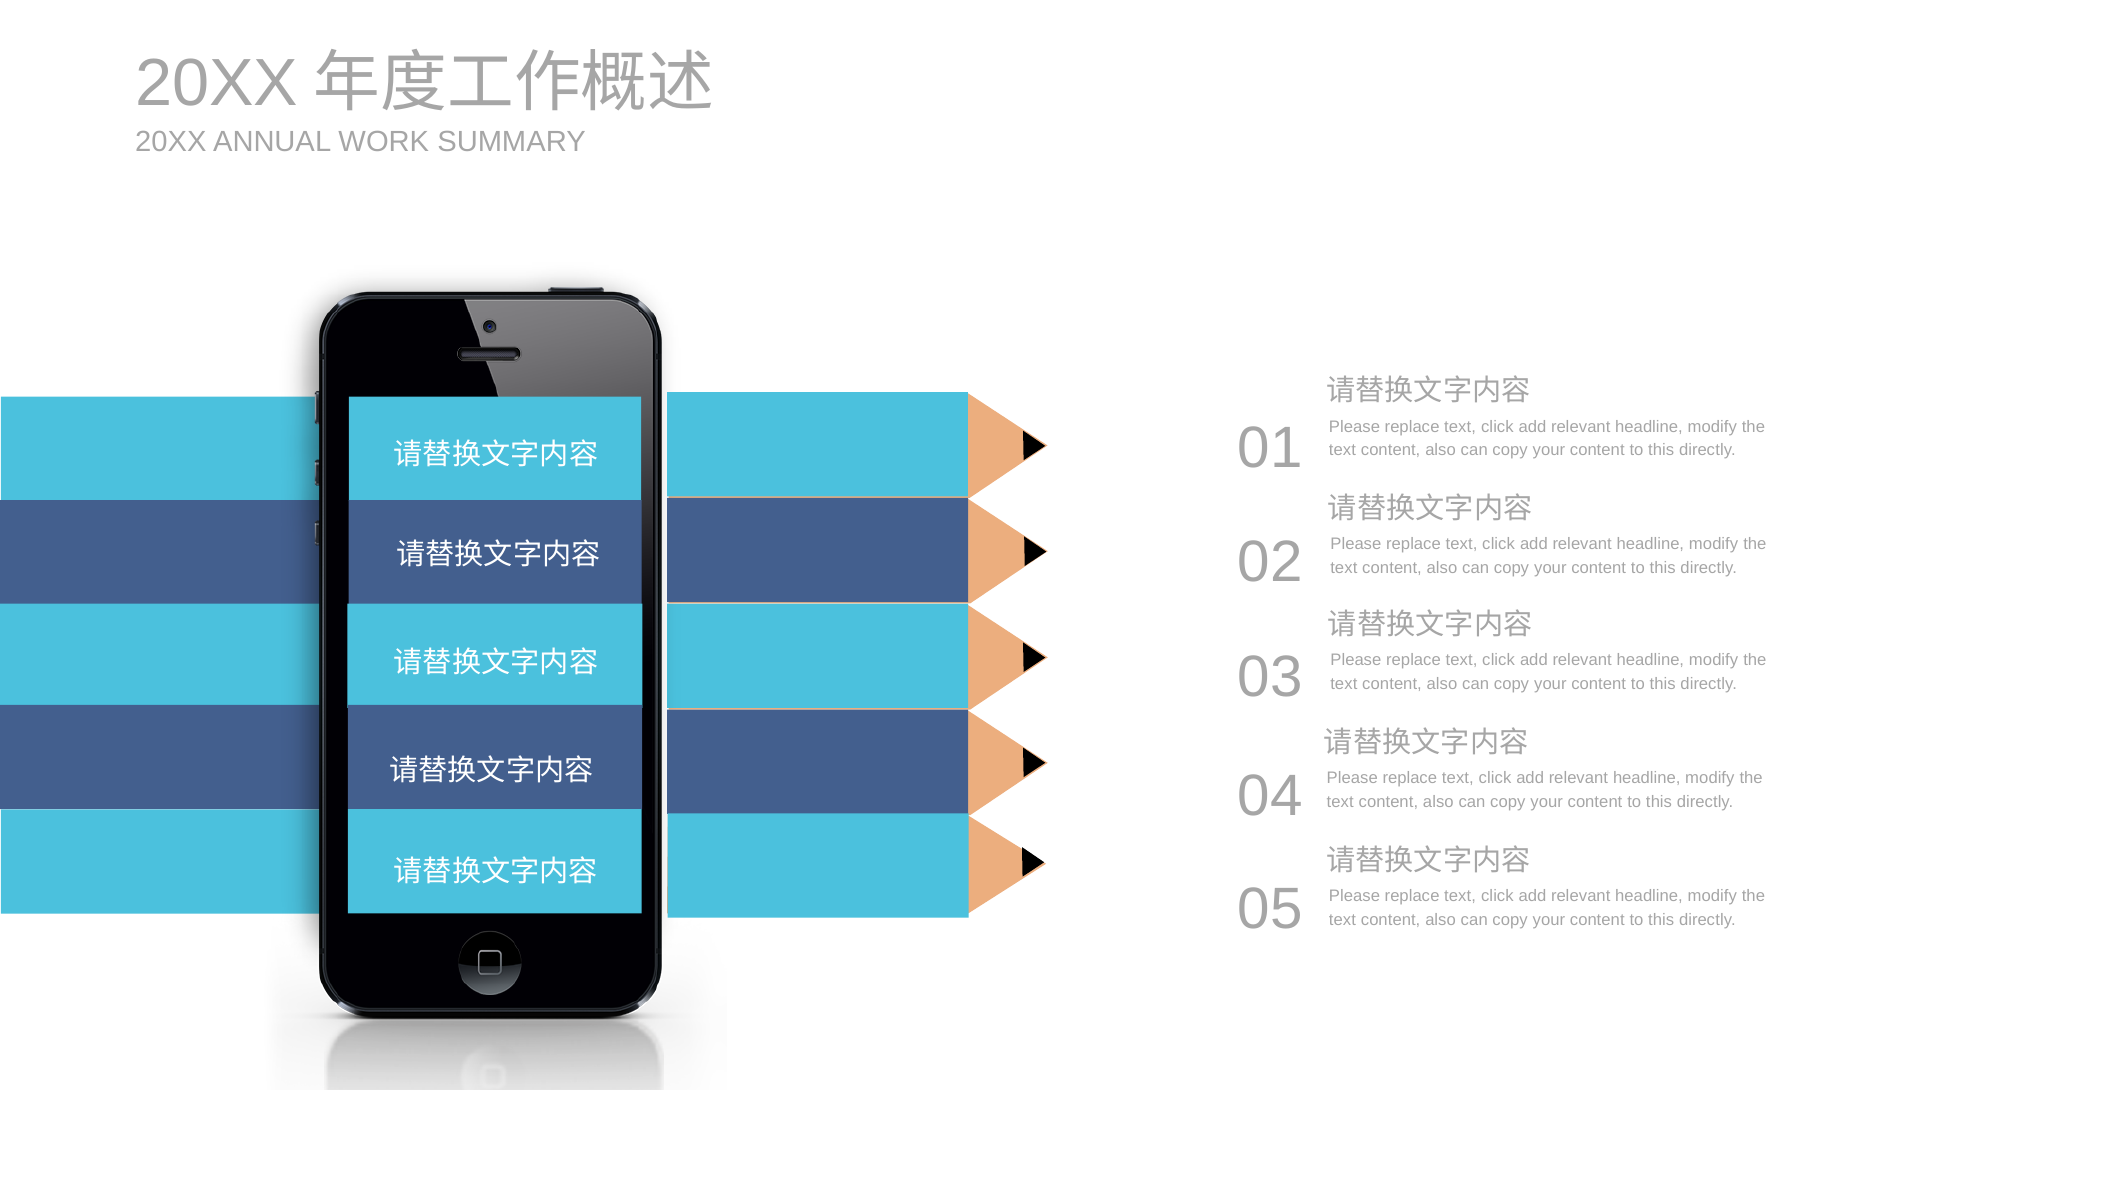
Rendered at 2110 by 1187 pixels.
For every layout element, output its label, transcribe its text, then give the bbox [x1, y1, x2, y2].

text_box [1219, 834, 1766, 951]
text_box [1219, 716, 1764, 834]
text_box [1219, 364, 1766, 482]
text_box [0, 224, 1048, 1090]
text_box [1219, 598, 1768, 721]
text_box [1219, 482, 1768, 598]
text_box 20XX ANNUAL WORK SUMMARY [135, 122, 596, 158]
text_box 20XX年度工作概述 [135, 38, 783, 119]
